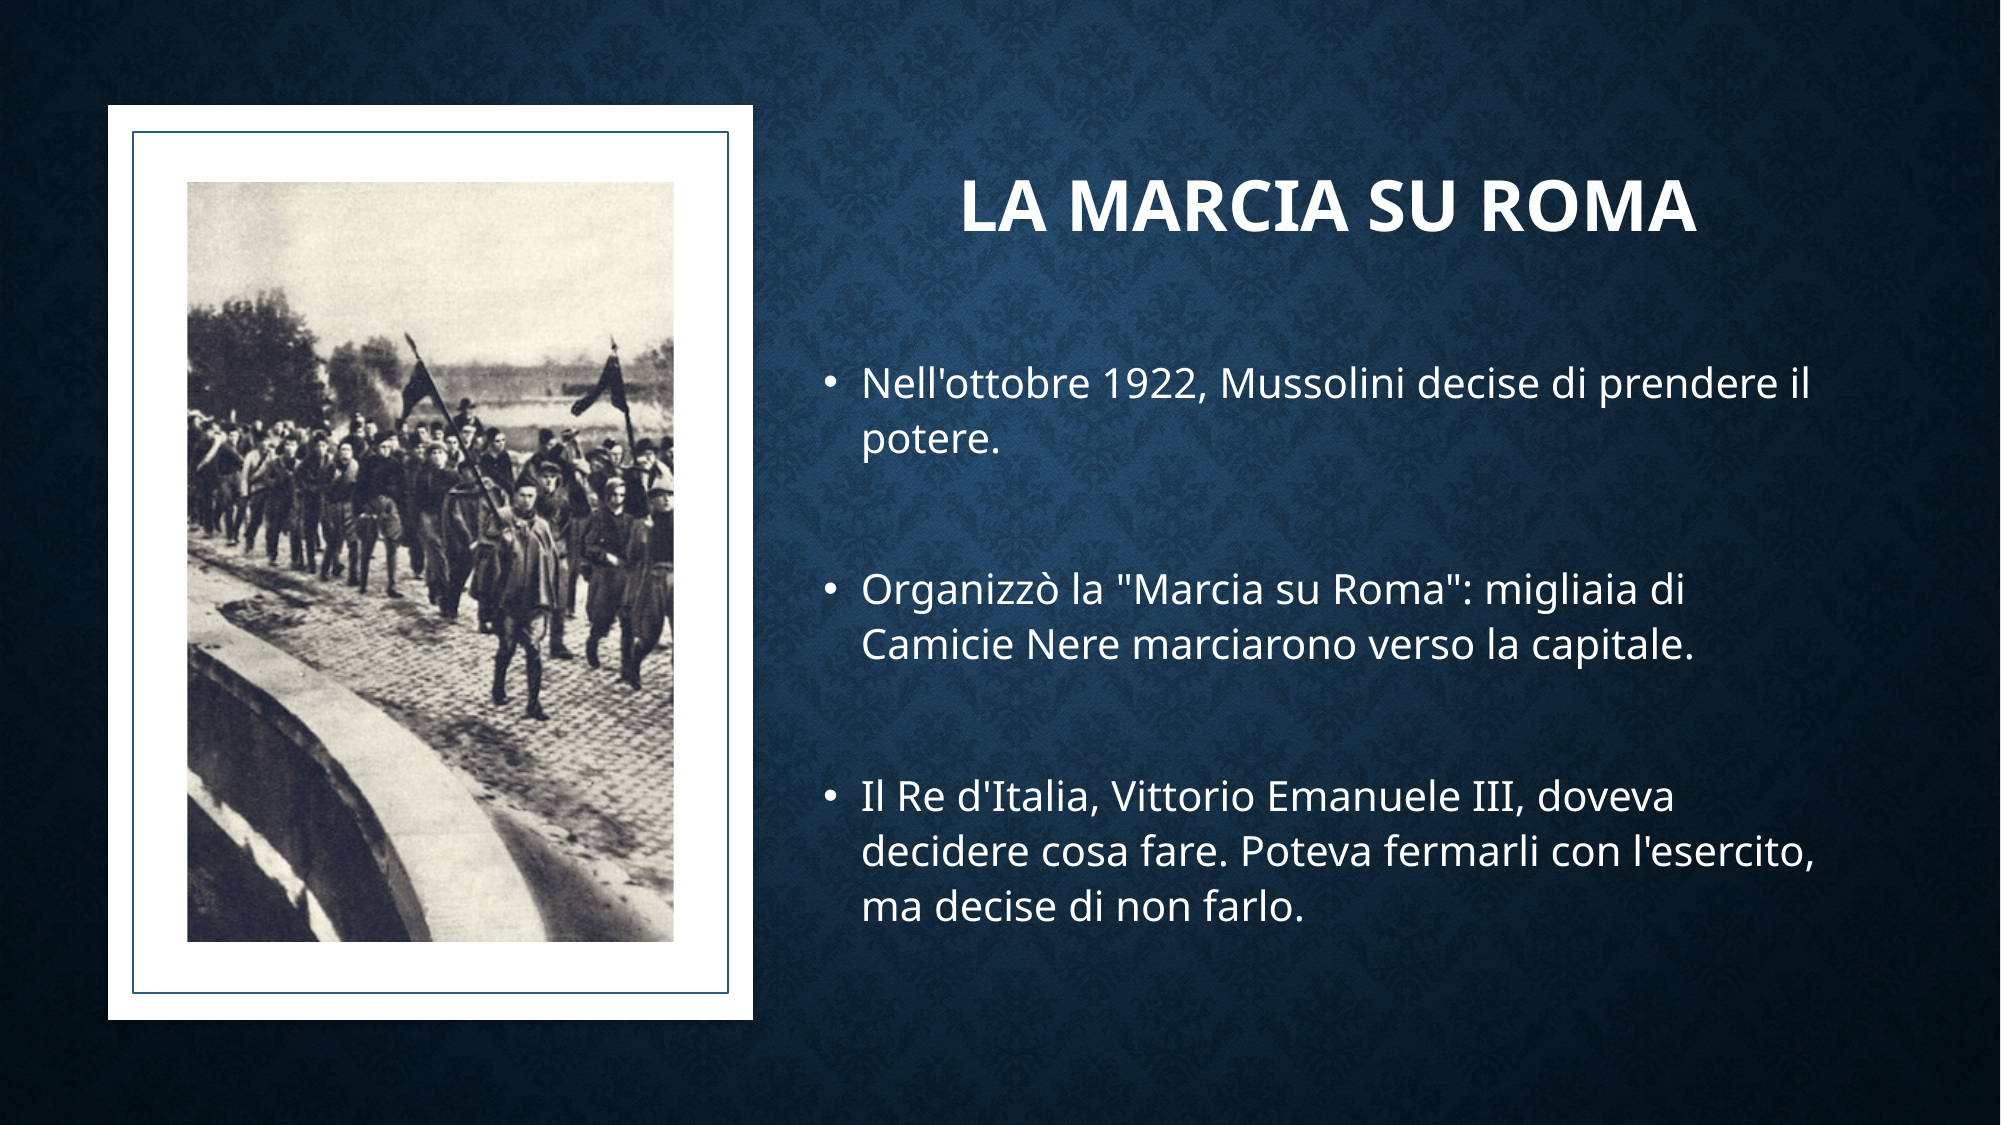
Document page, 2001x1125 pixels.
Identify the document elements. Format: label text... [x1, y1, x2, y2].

list Nell'ottobre 1922, Mussolini decise di prendere il potere. Organizzò la "Marcia su Roma": migliaia di Camicie Nere marciarono verso la capitale. Il Re d'Italia, Vittorio Emanuele III, doveva decidere cosa fare. Poteva fermarli con l'esercito, ma decise di non farlo. [808, 343, 1849, 950]
picture [186, 182, 675, 943]
text_box [122, 119, 739, 1006]
text_box [132, 130, 729, 995]
title La Marcia su Roma [808, 99, 1849, 318]
